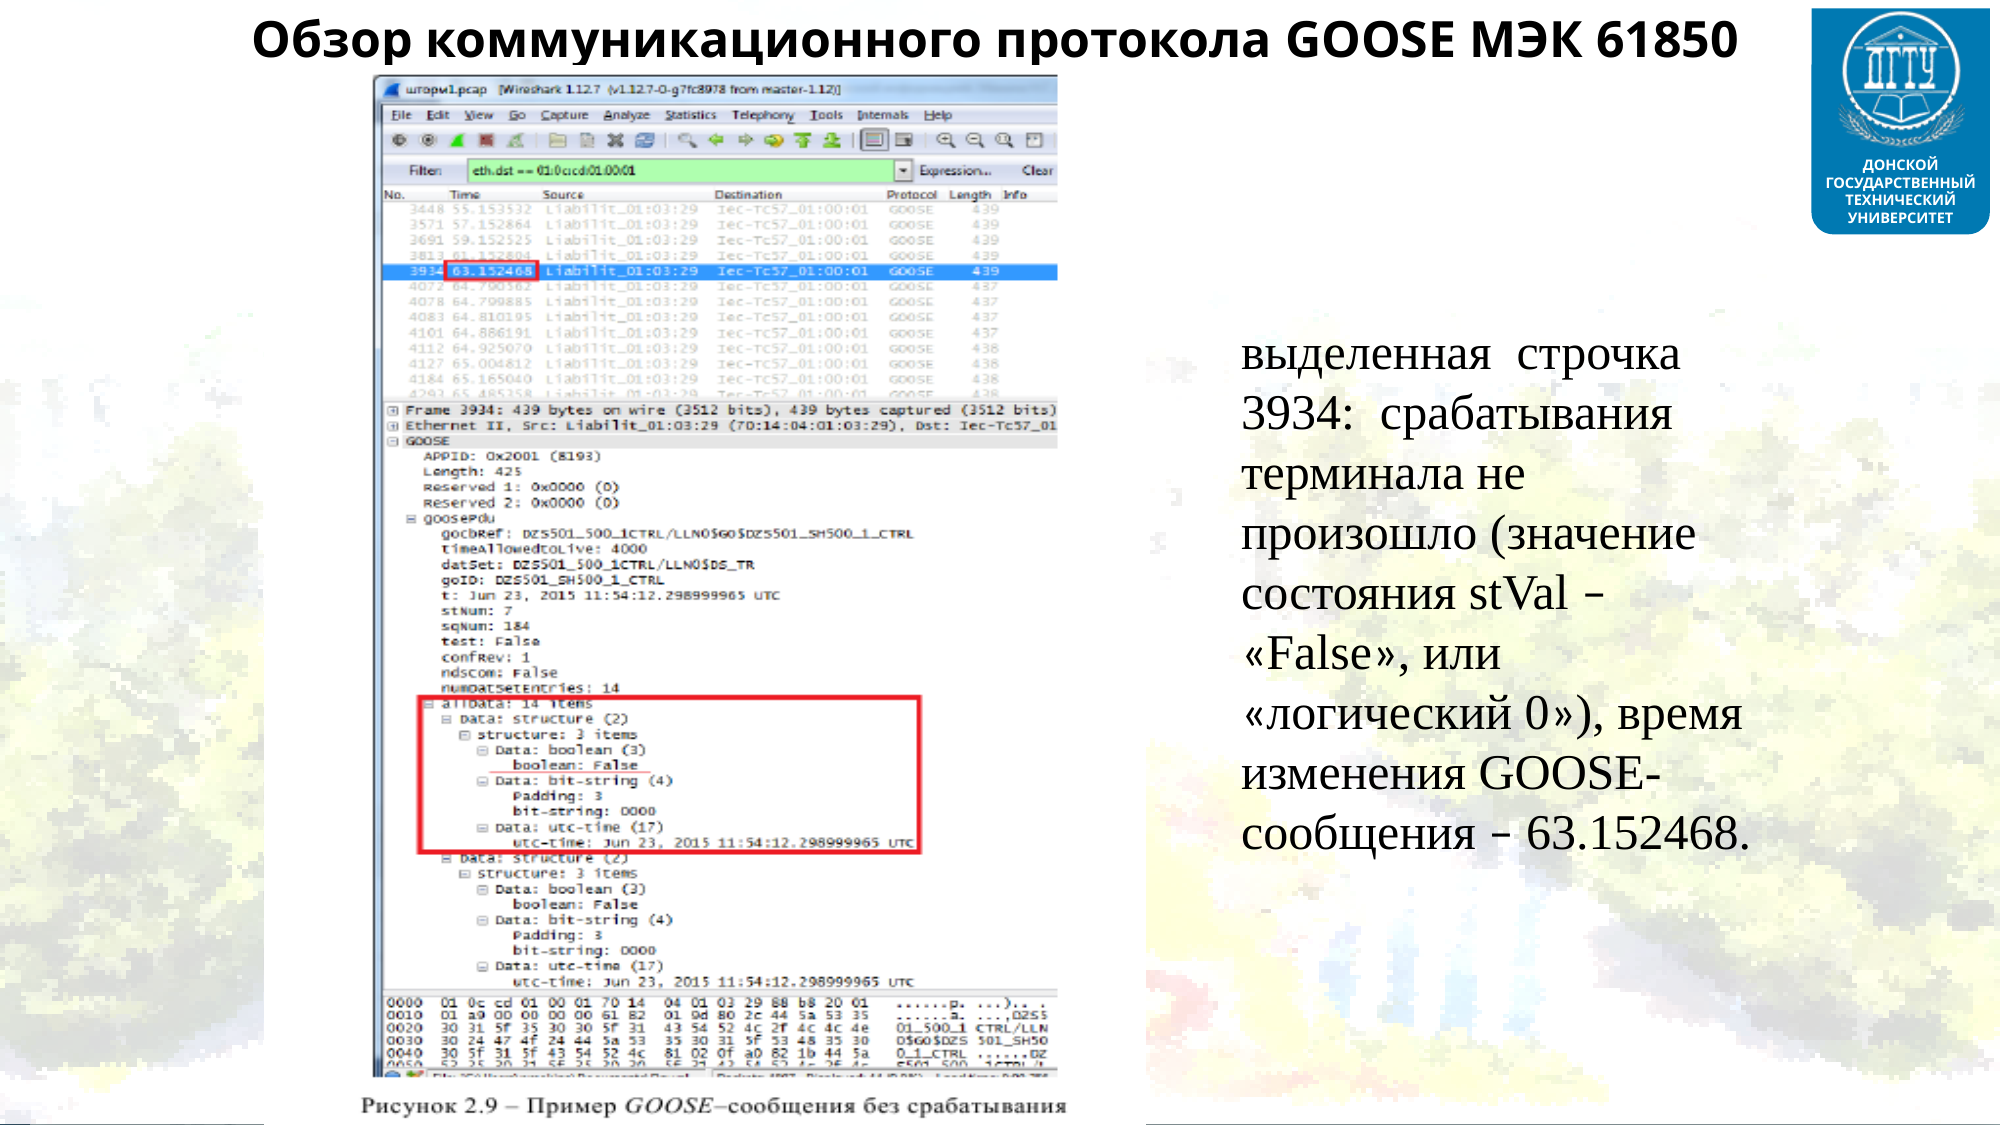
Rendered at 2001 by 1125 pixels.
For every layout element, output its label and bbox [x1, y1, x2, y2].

picture [0, 0, 2000, 1125]
text_box [1801, 8, 2000, 236]
